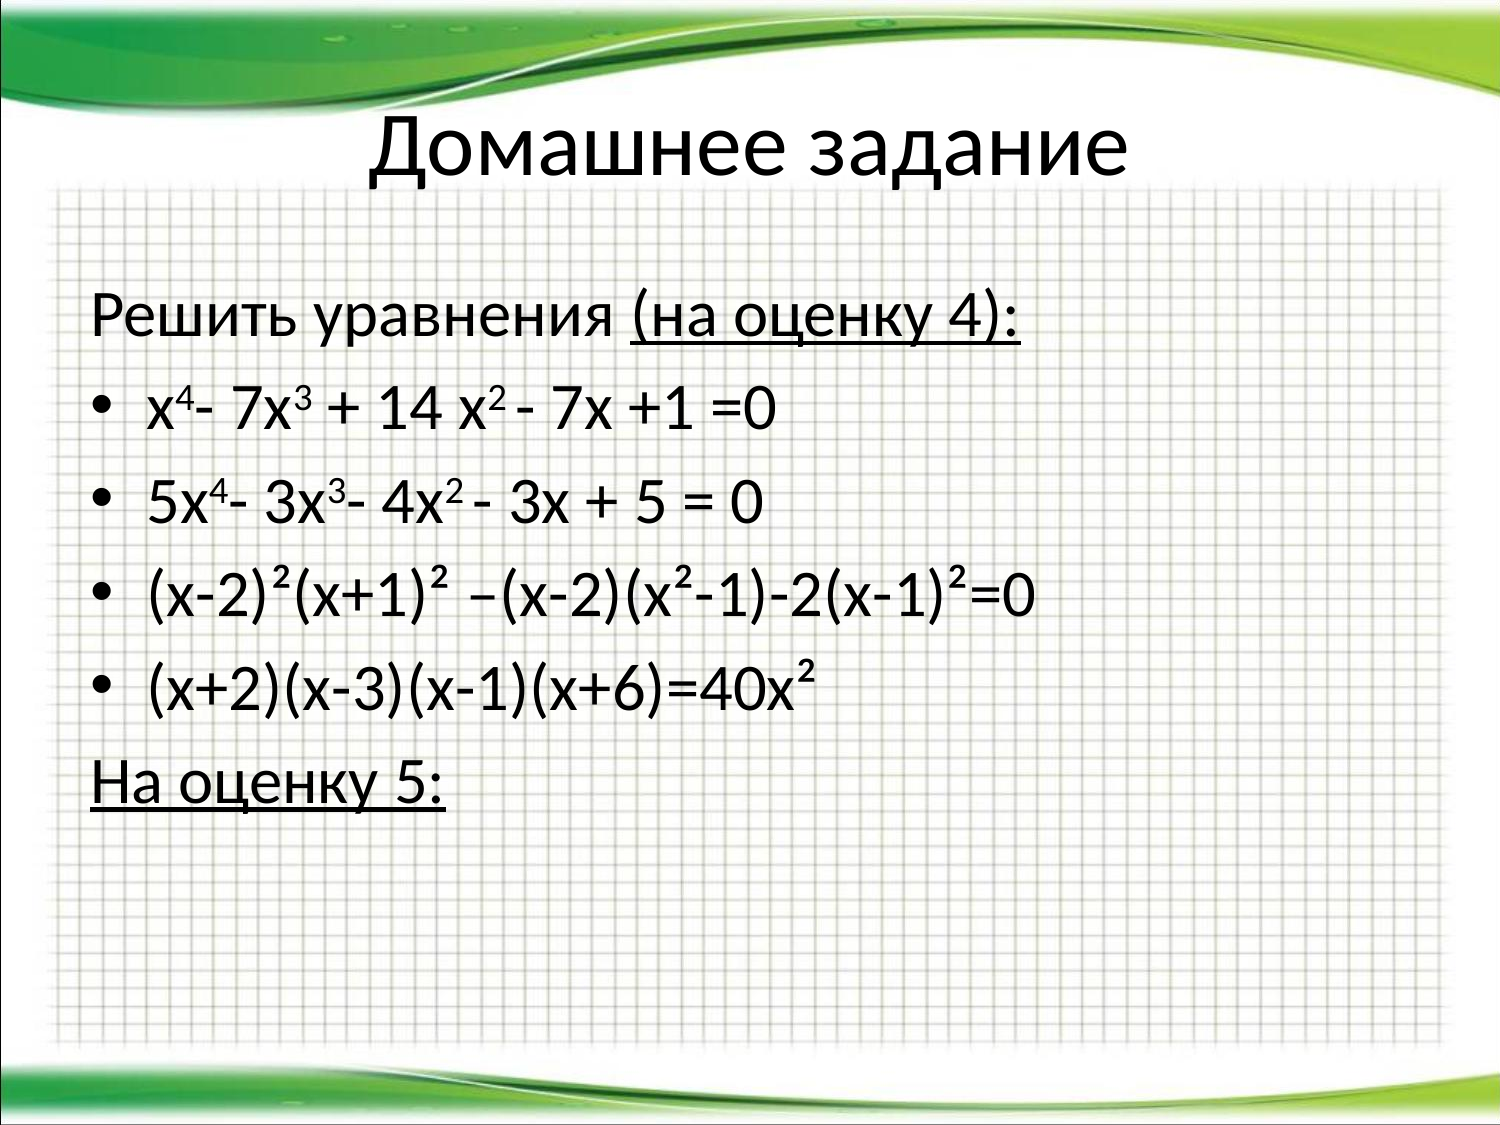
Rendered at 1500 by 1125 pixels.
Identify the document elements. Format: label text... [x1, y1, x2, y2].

picture [0, 0, 1500, 1125]
title Домашнее задание [75, 45, 1425, 233]
